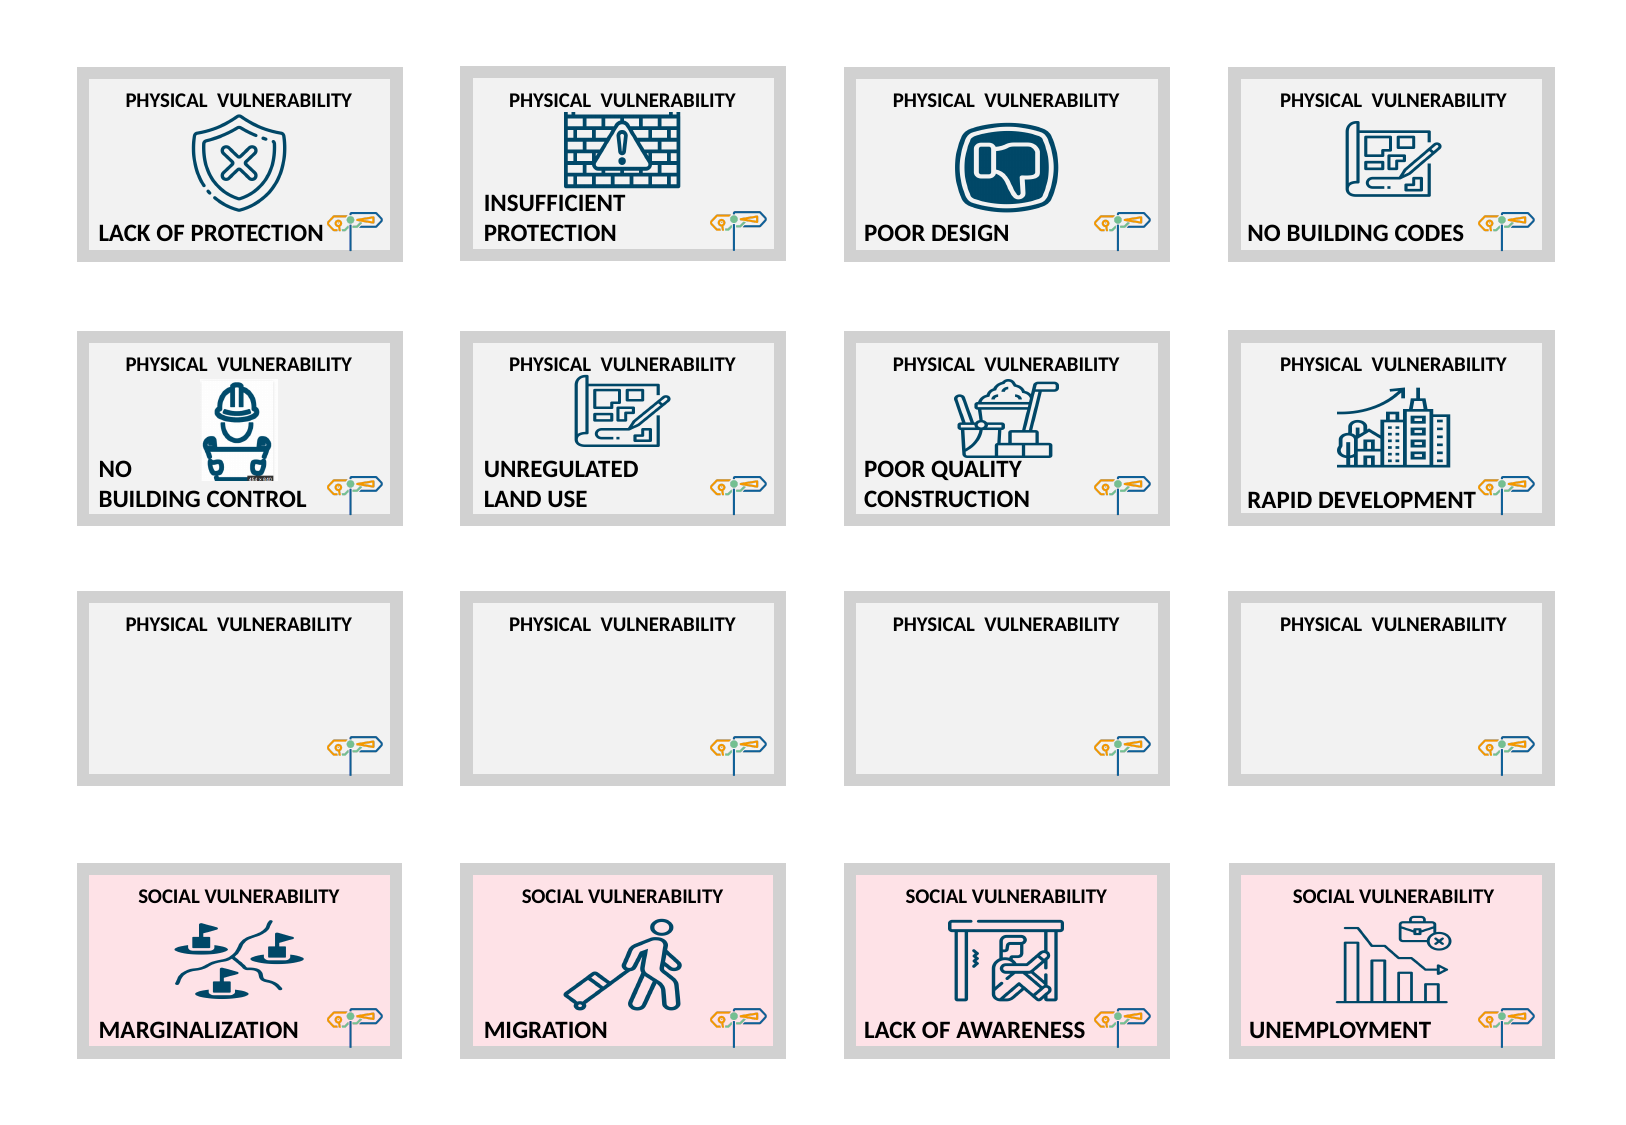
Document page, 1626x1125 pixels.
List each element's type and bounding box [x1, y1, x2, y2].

text_box [82, 72, 398, 262]
text_box [82, 868, 397, 1059]
text_box [465, 71, 781, 261]
text_box [848, 868, 1164, 1059]
text_box [1232, 868, 1549, 1059]
text_box [1232, 336, 1549, 526]
text_box [843, 596, 1165, 786]
text_box [459, 596, 781, 786]
text_box [1227, 596, 1549, 786]
text_box [848, 72, 1165, 262]
text_box [82, 336, 398, 526]
text_box [465, 336, 781, 526]
text_box [76, 596, 398, 786]
text_box [1232, 72, 1549, 262]
text_box [848, 336, 1165, 526]
text_box [465, 868, 781, 1059]
